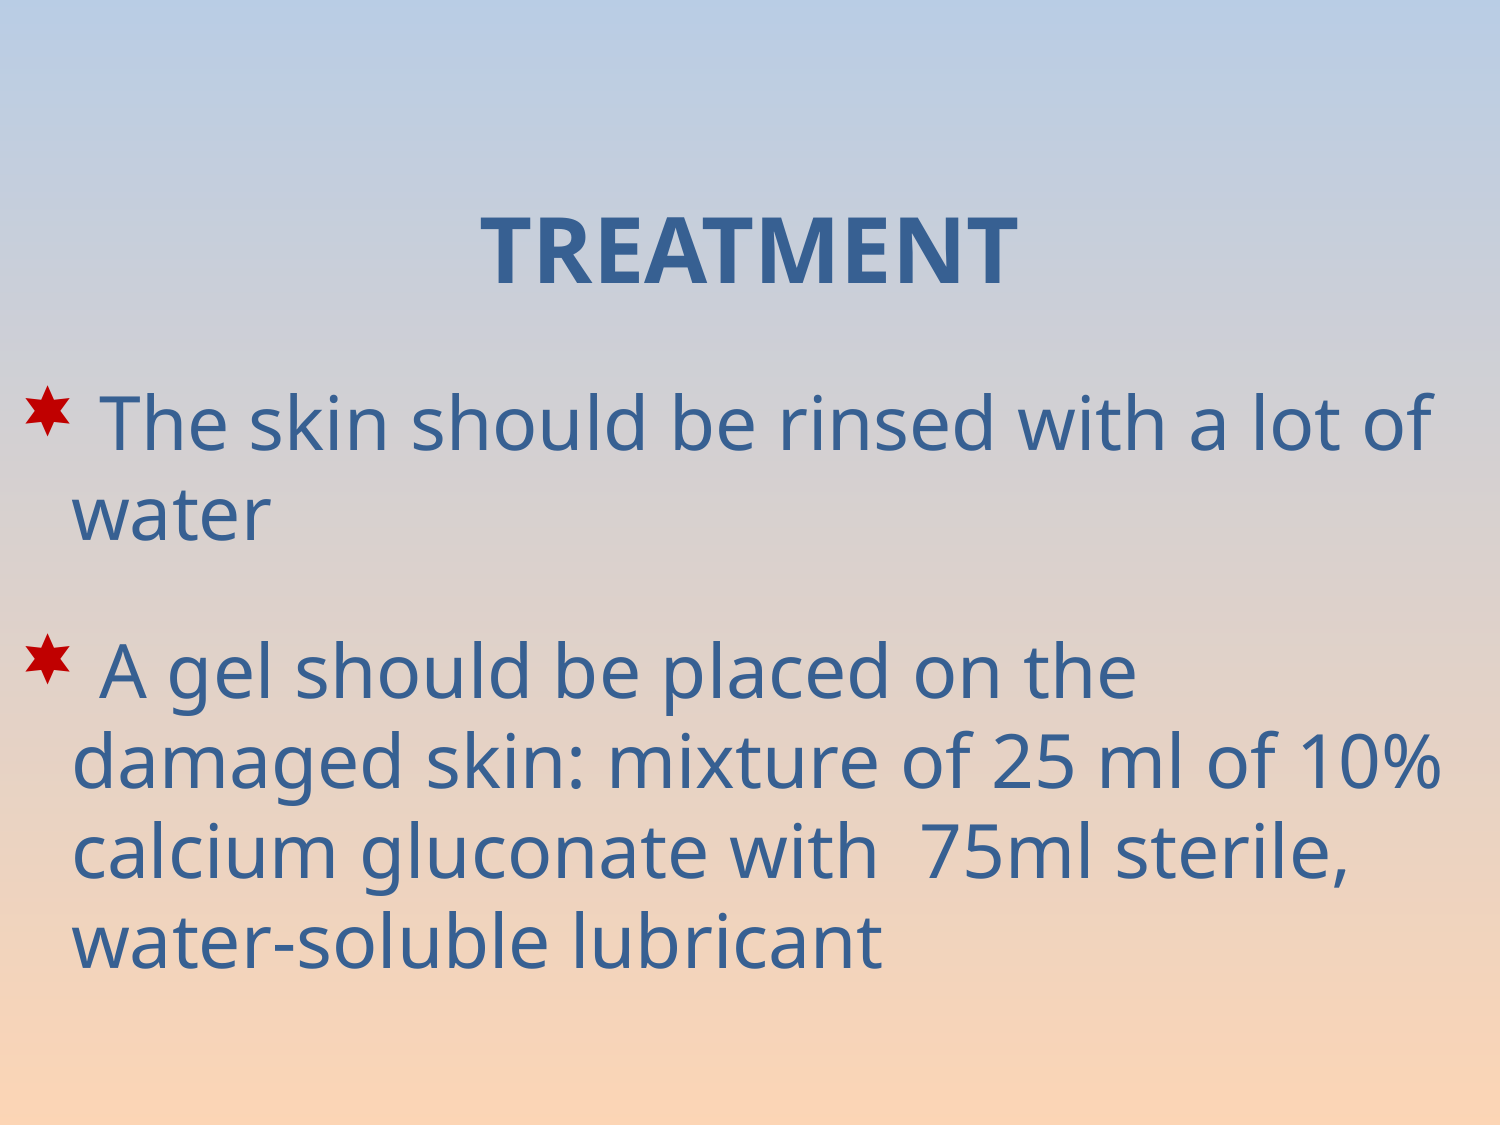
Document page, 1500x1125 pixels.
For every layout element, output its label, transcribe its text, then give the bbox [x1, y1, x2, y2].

text_box TREATMENT The skin should be rinsed with a lot of water A gel should be placed on the damaged skin: mixture of 25 ml of 10% calcium gluconate with 75ml sterile, water-soluble lubricant [0, 0, 1500, 1125]
